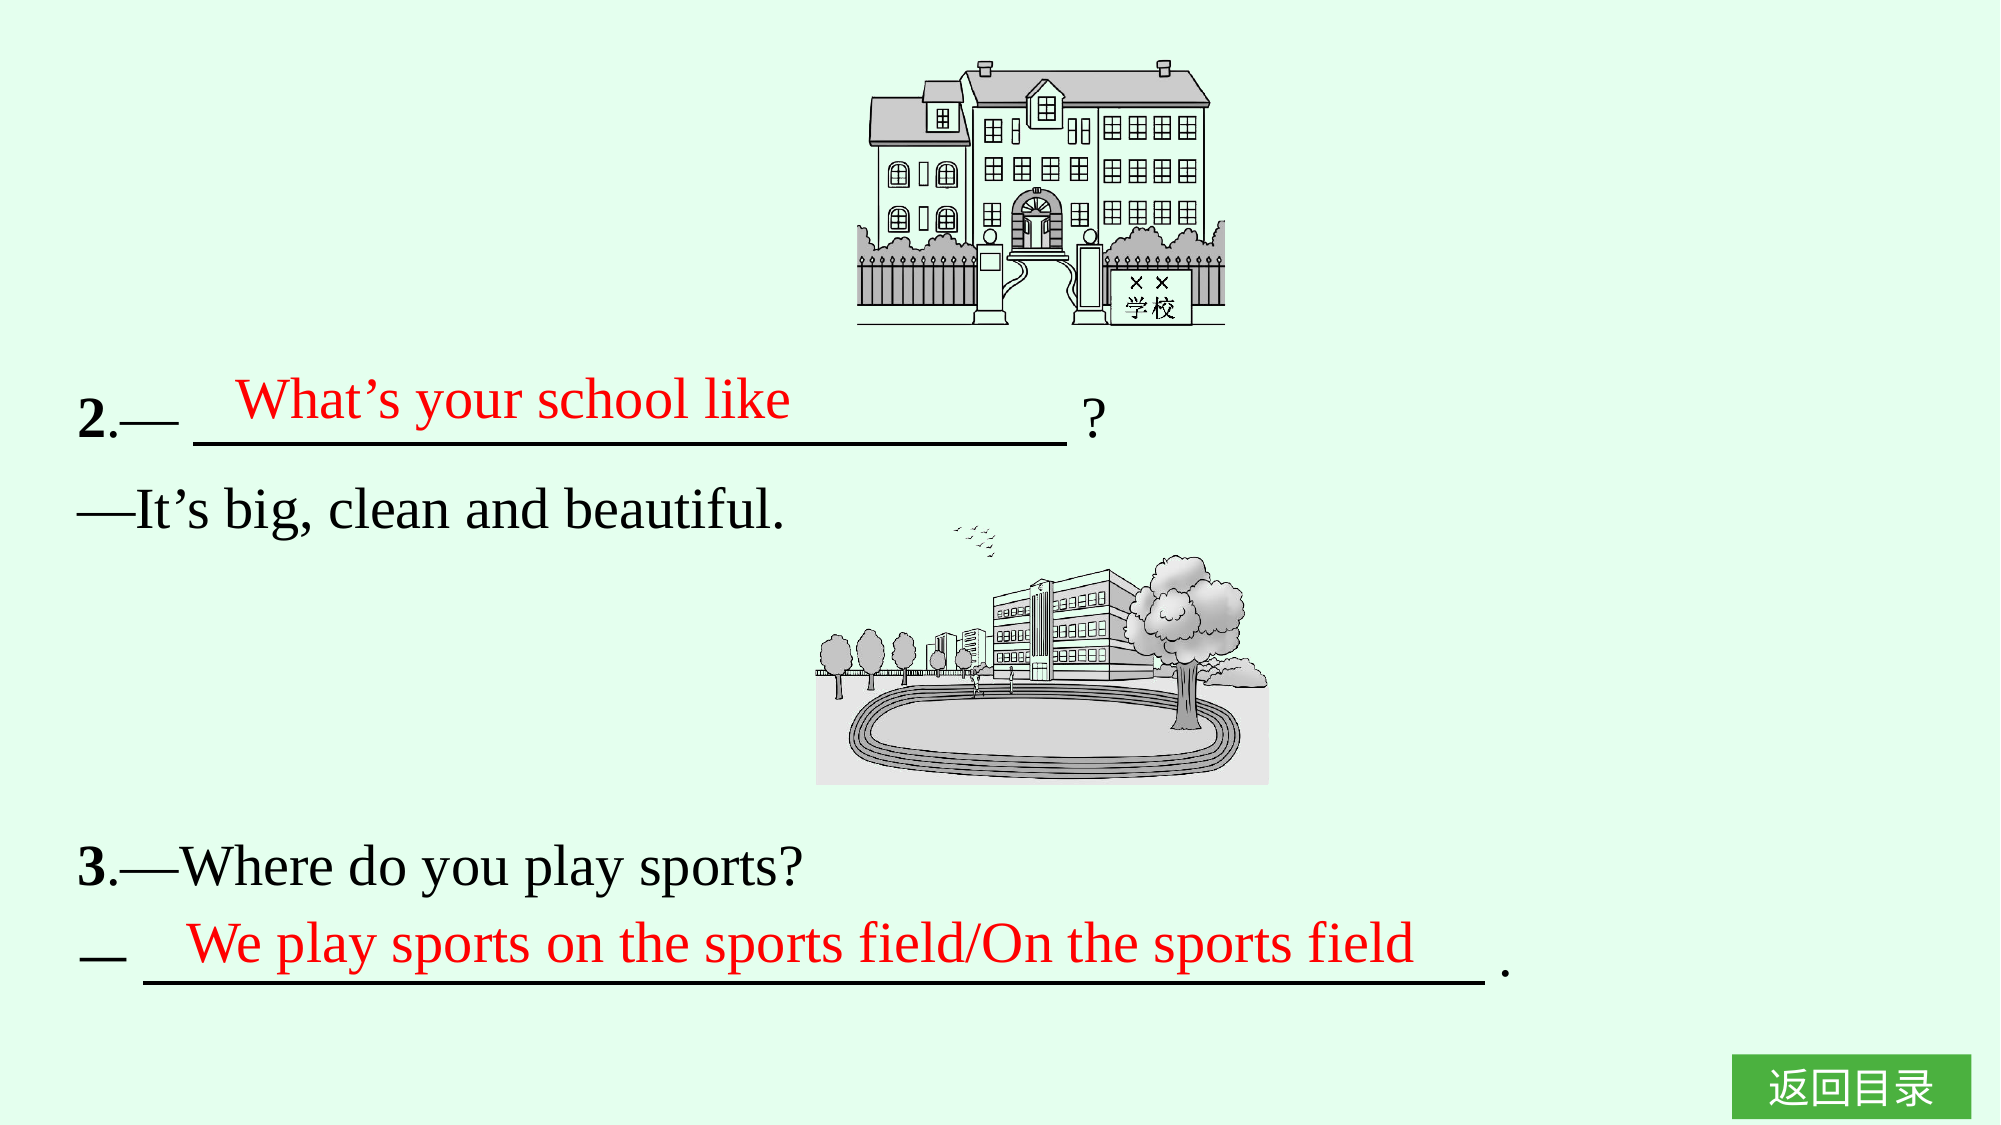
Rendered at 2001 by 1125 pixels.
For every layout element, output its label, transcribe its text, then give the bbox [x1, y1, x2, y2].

text_box We play sports on the sports field/On the sports field [171, 883, 1431, 982]
picture [812, 516, 1270, 789]
text_box 3.—Where do you play sports? — . [62, 799, 1938, 996]
text_box 2.— ? —It’s big, clean and beautiful. [62, 350, 1938, 548]
picture [827, 48, 1254, 351]
text_box What’s your school like [221, 338, 807, 438]
